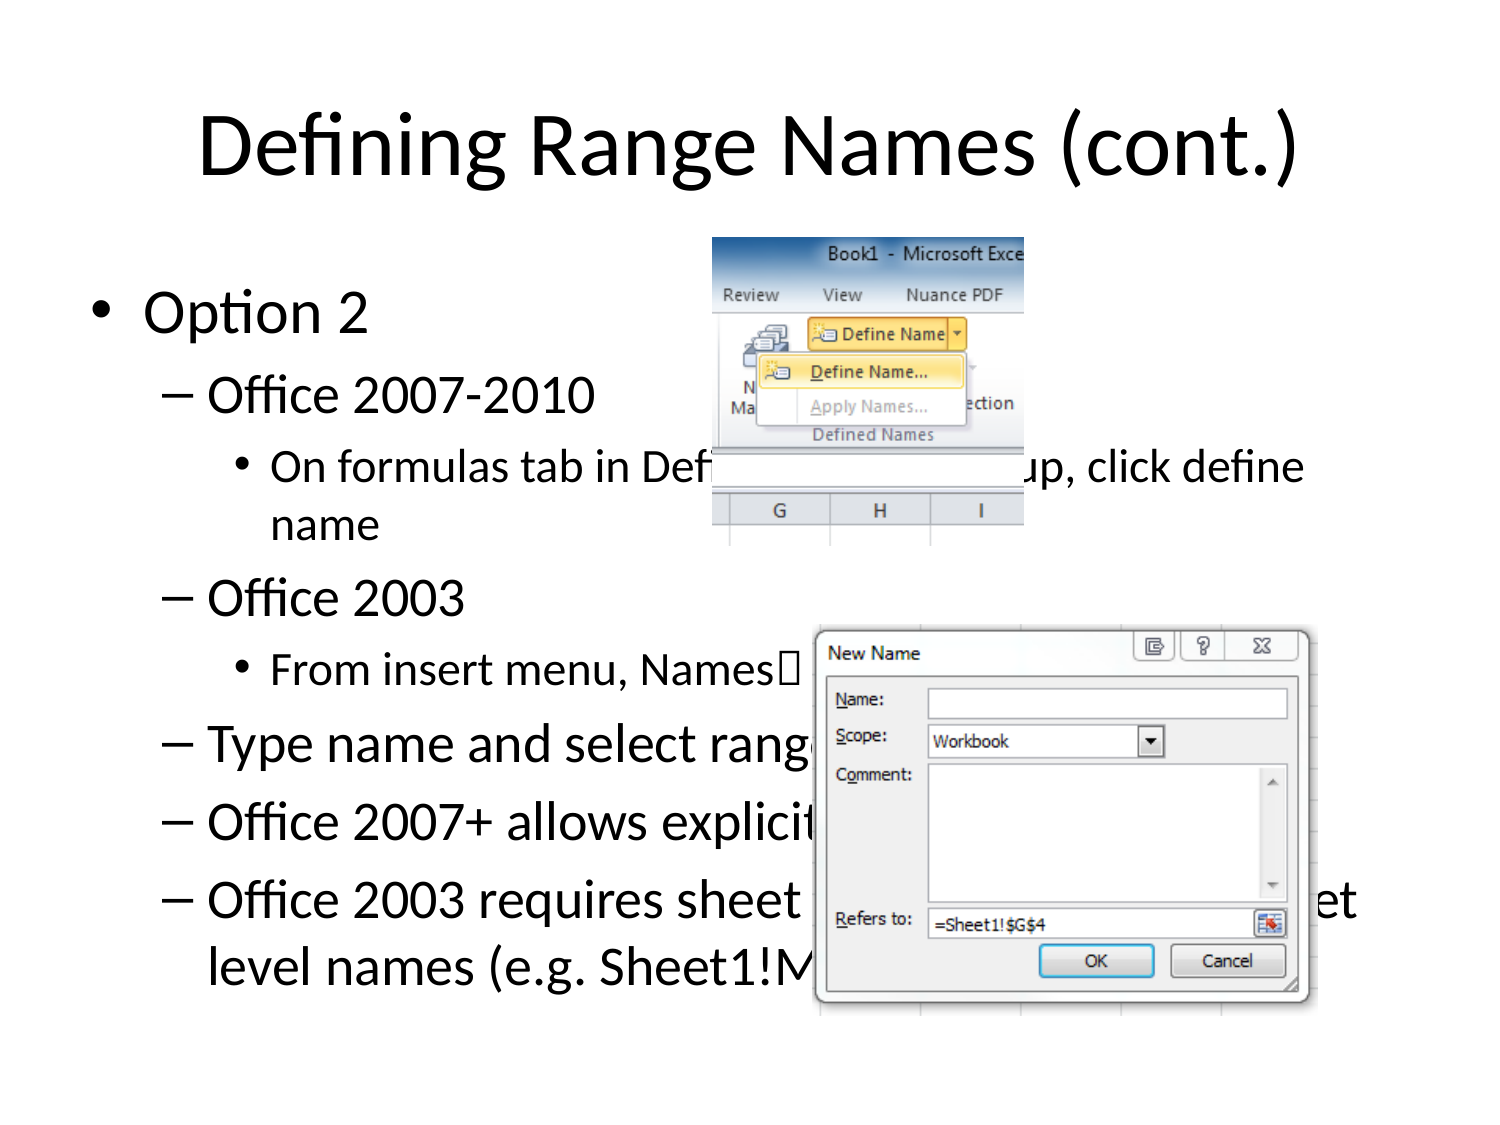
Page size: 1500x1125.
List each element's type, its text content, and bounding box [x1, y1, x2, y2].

picture [712, 237, 1024, 546]
list Option 2 Office 2007-2010 On formulas tab in Defined Names group, click define name Office 2003 From insert menu, Names Define Type name and select range to be defined Office 2007+ allows explicit scope Office 2003 requires sheet reference for worksheet level names (e.g. Sheet1!MyName) [74, 262, 1426, 1006]
title Defining Range Names (cont.) [74, 44, 1426, 233]
picture [812, 624, 1318, 1016]
